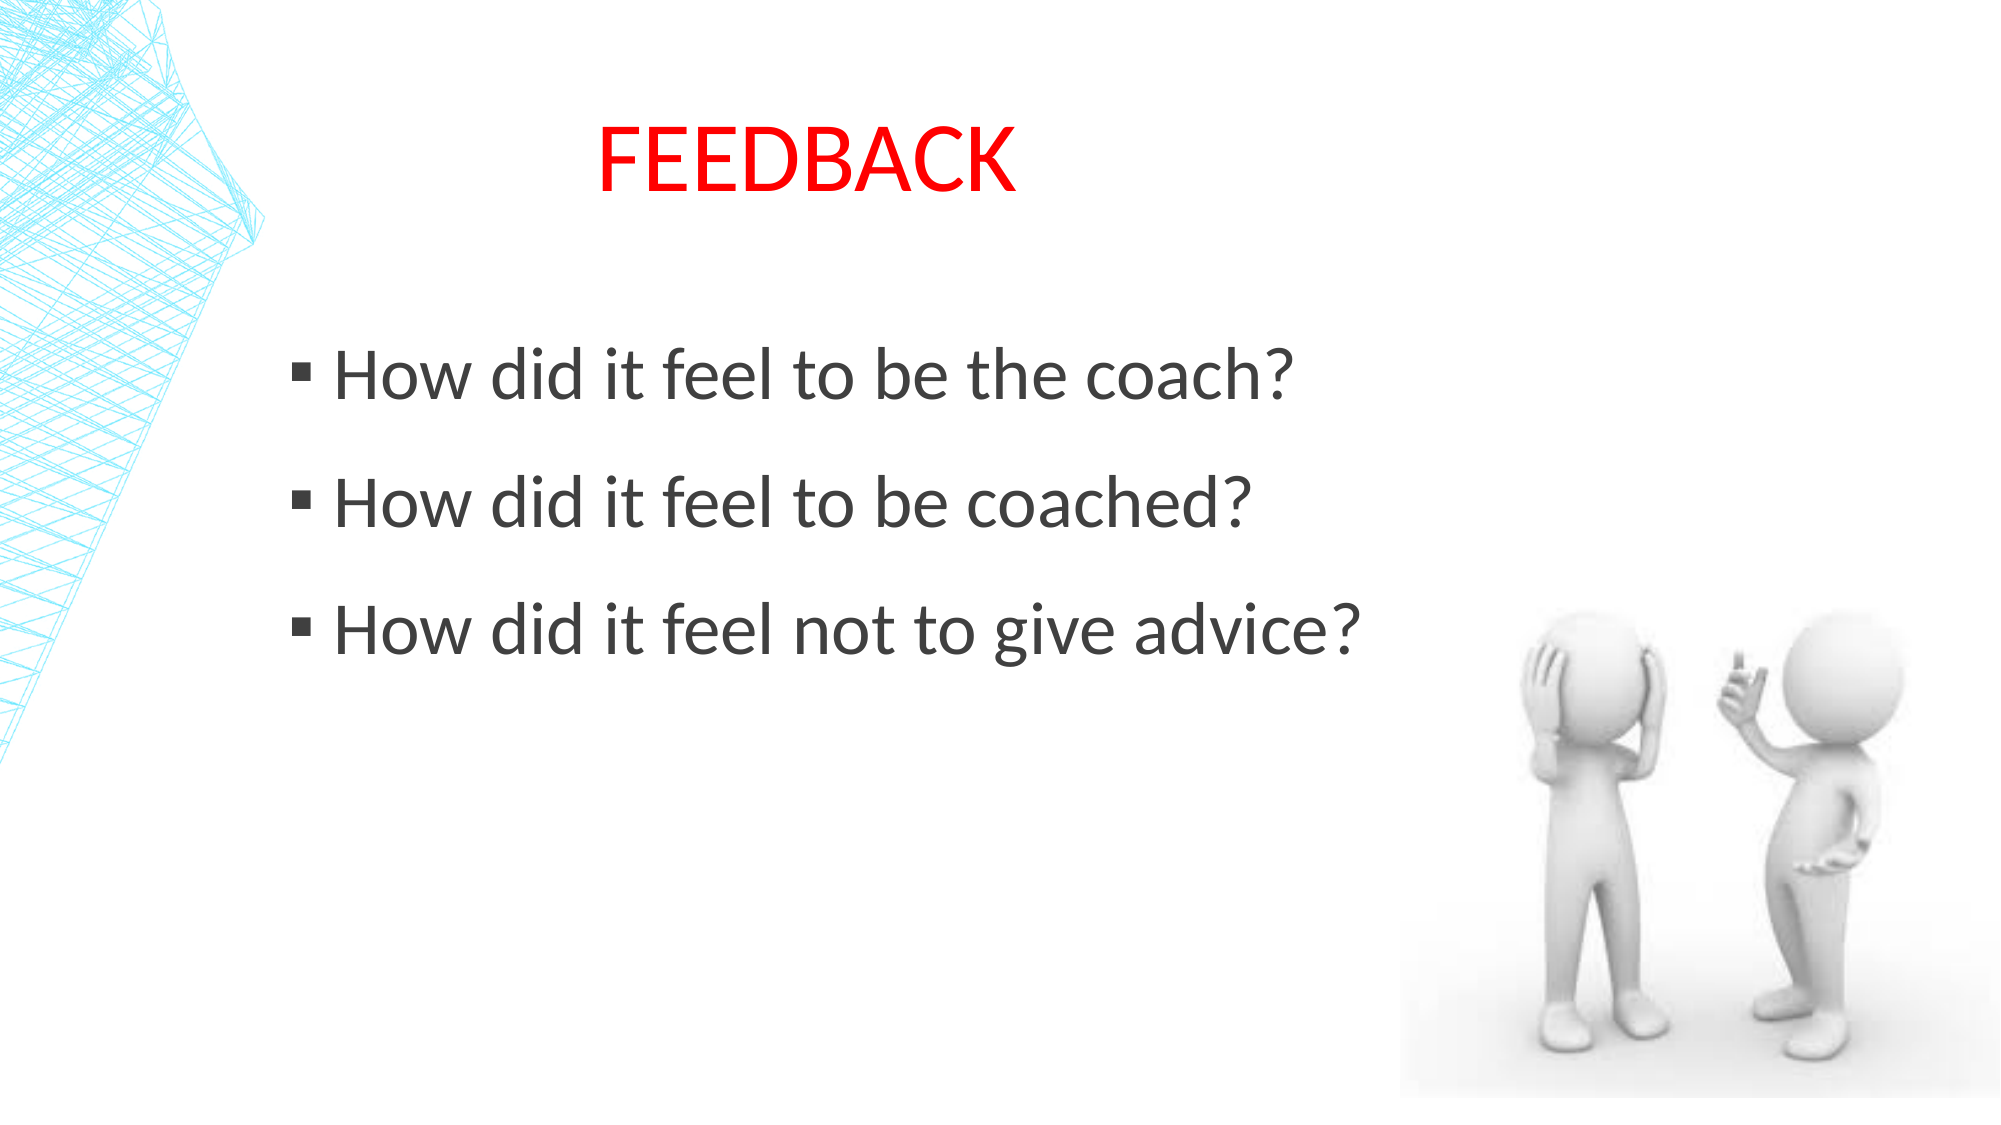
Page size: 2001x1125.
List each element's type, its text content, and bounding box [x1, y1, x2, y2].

picture [0, 0, 2001, 1125]
list How did it feel to be the coach? How did it feel to be coached? How did it feel not to give advice? [273, 317, 1674, 768]
title Feedback [581, 87, 1243, 220]
